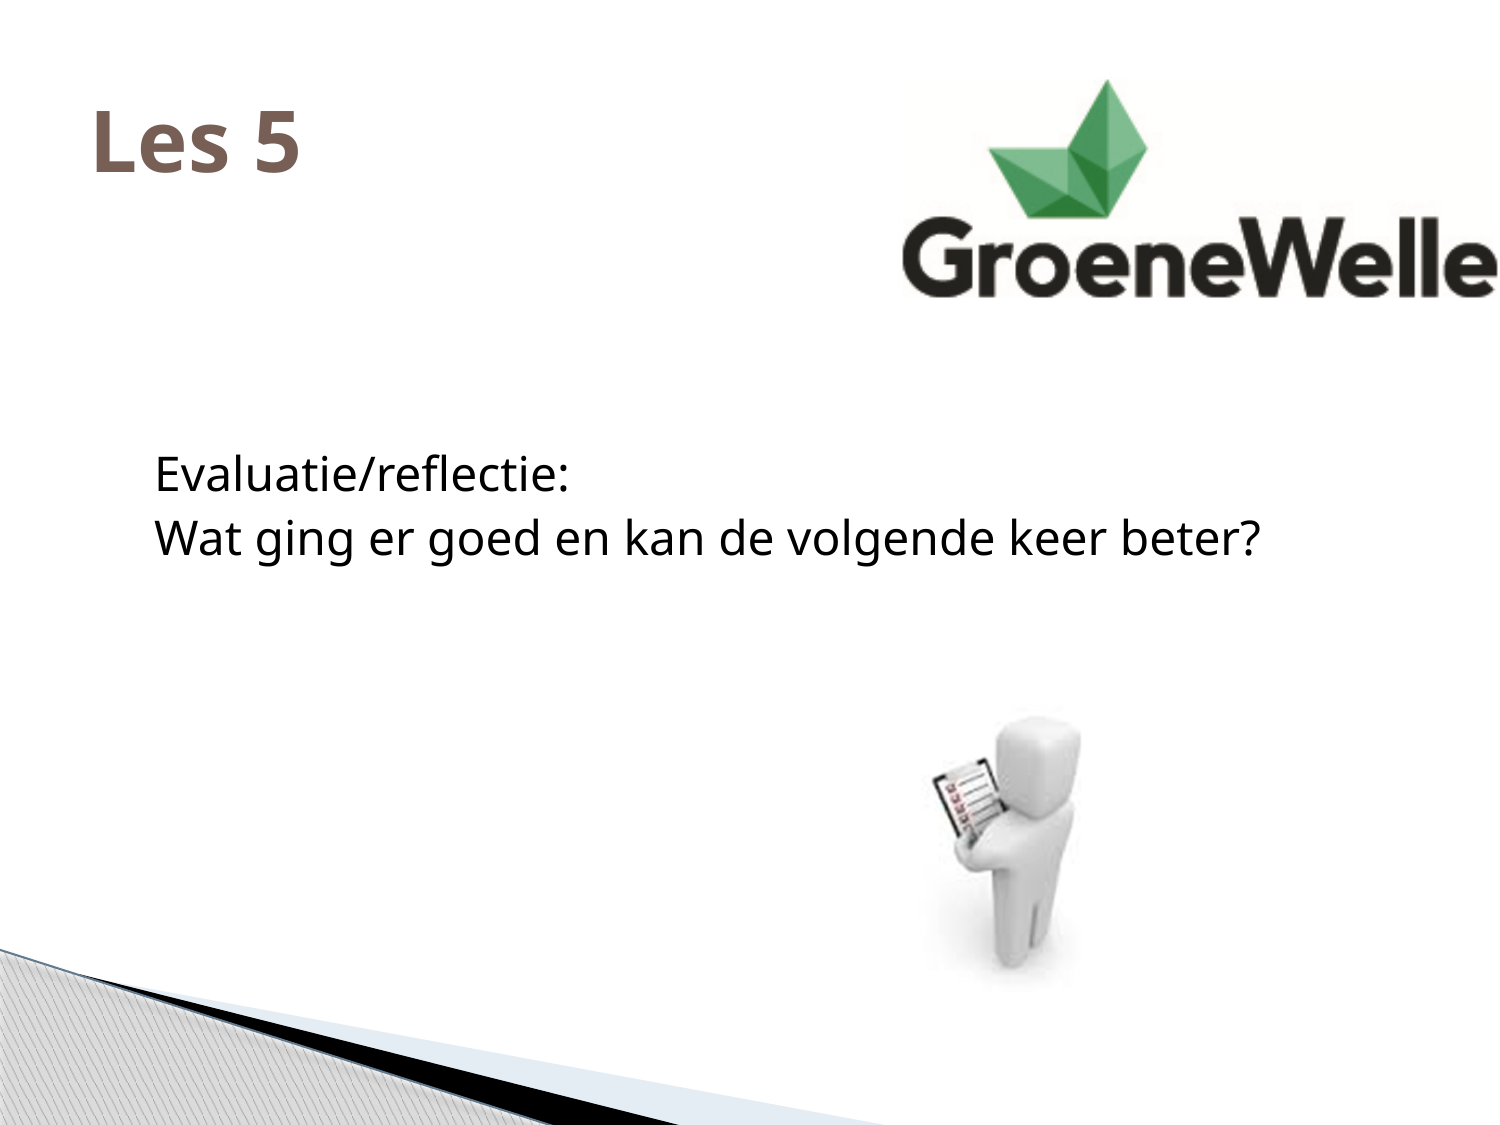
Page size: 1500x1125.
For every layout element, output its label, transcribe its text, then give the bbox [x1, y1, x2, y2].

title Les 5 [75, 45, 1425, 233]
list Evaluatie/reflectie: Wat ging er goed en kan de volgende keer beter? [75, 243, 1425, 986]
picture [796, 703, 1214, 992]
picture [897, 75, 1500, 300]
